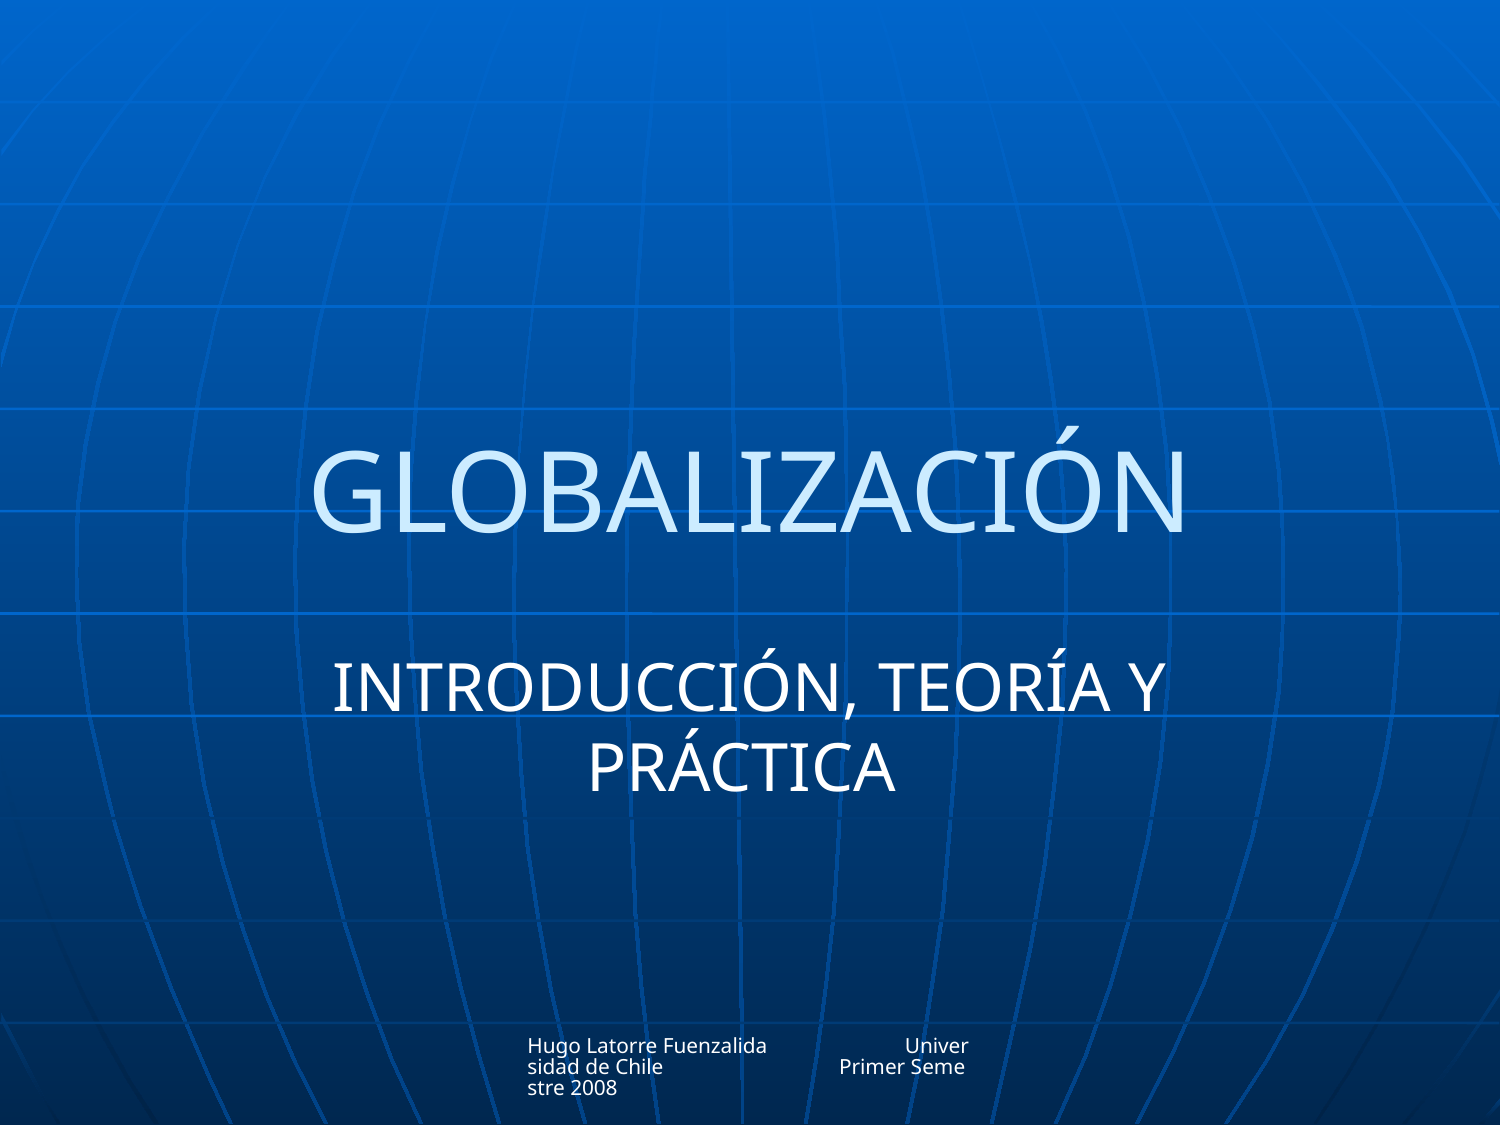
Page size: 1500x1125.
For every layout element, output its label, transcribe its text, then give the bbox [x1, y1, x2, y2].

subtitle INTRODUCCIÓN, TEORÍA Y PRÁCTICA [224, 637, 1276, 926]
footer Hugo Latorre Fuenzalida Universidad de Chile Primer Semestre 2008 [512, 1024, 988, 1101]
title GLOBALIZACIÓN [112, 277, 1388, 563]
